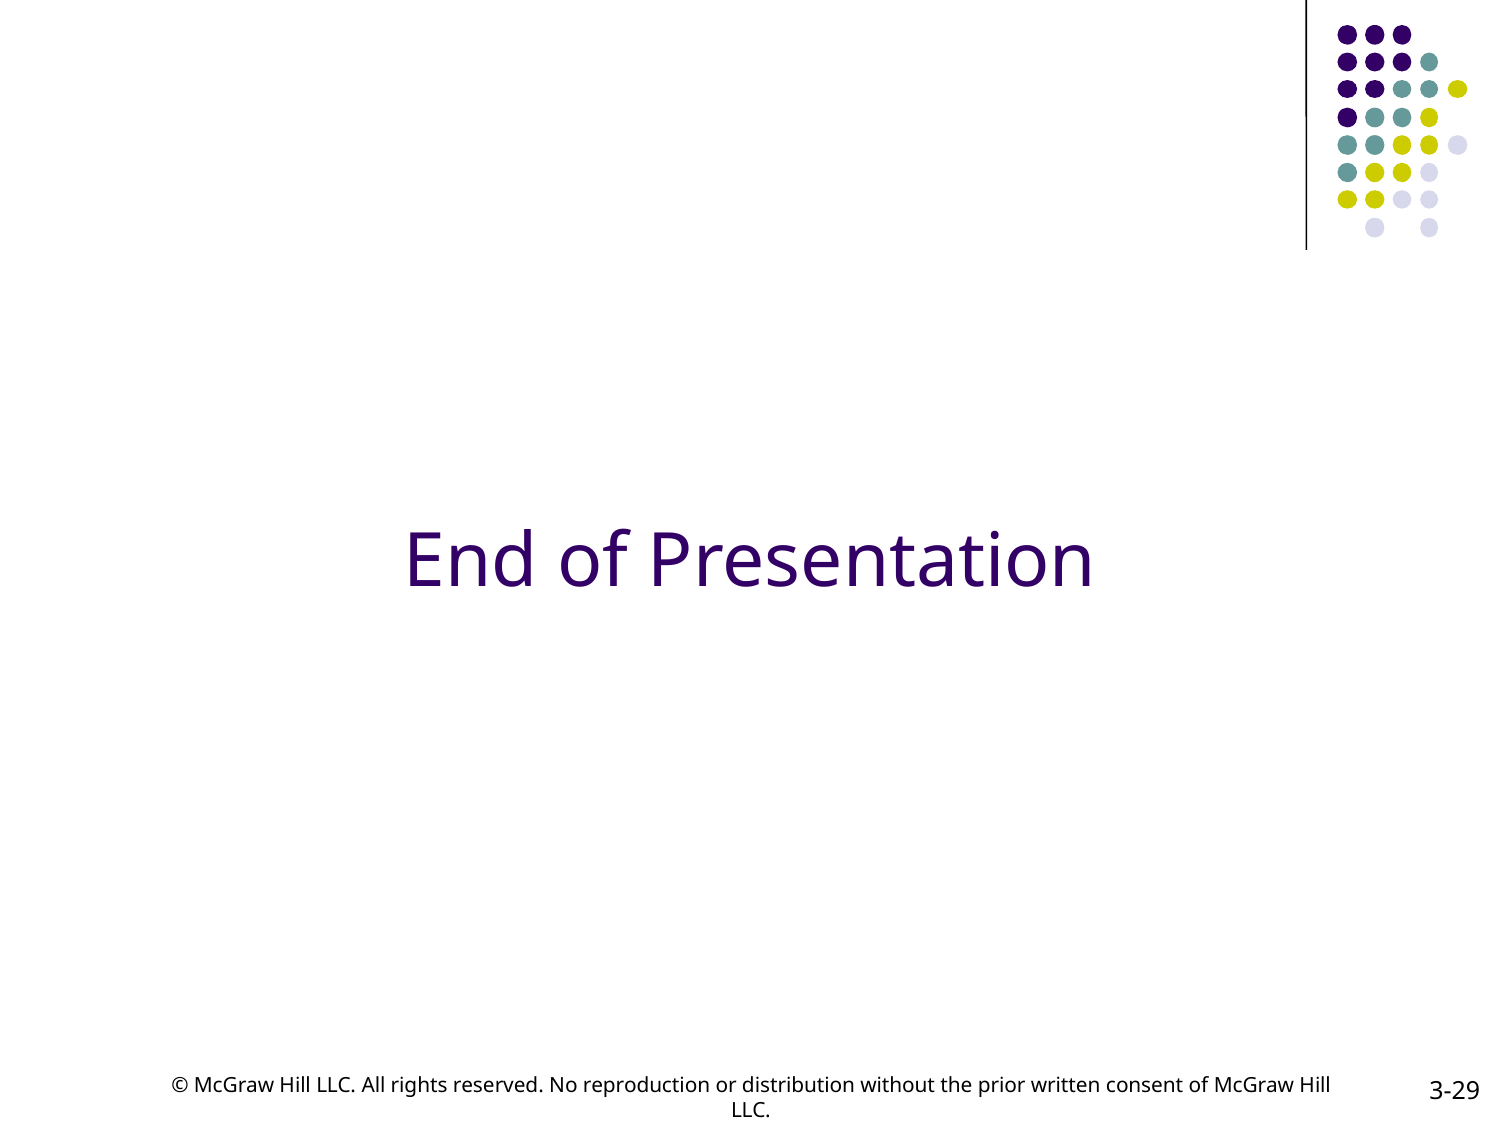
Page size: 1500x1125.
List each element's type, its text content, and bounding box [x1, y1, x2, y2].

slide_number 3-29 [1345, 1061, 1496, 1122]
title End of Presentation [128, 450, 1372, 675]
